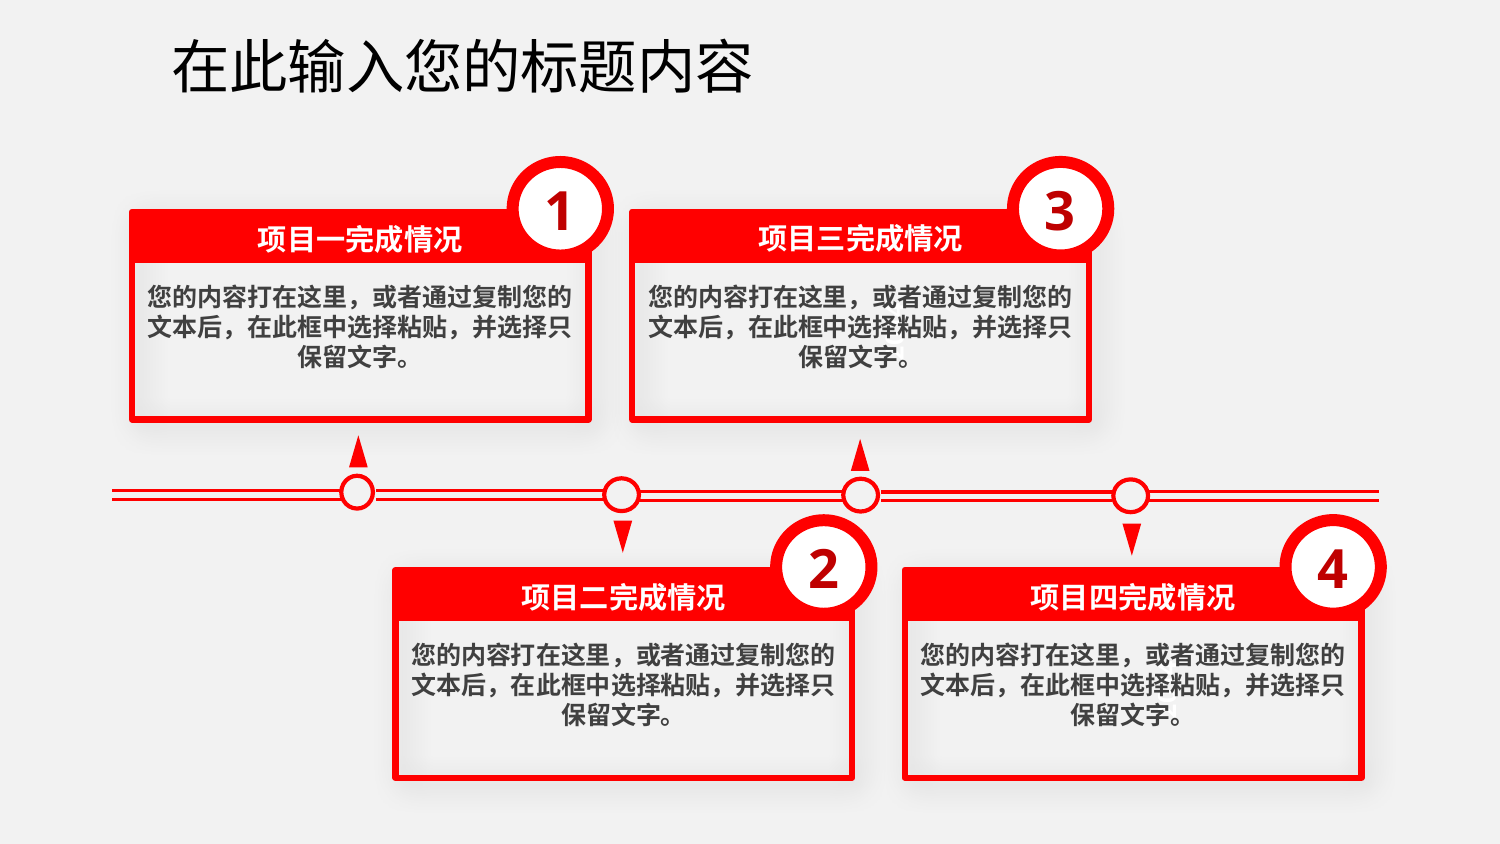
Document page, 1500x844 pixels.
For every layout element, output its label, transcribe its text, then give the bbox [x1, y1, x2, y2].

text_box 2 [774, 518, 874, 616]
text_box 您的内容打在这里，或者通过复制您的文本后，在此框中选择粘贴，并选择只保留文字。 [131, 274, 589, 378]
text_box [903, 568, 1364, 780]
text_box 您的内容打在这里，或者通过复制您的文本后，在此框中选择粘贴，并选择只保留文字。 [395, 633, 853, 736]
text_box [848, 443, 872, 474]
text_box [841, 476, 881, 514]
text_box [602, 476, 642, 514]
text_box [487, 379, 497, 611]
text_box [130, 210, 591, 422]
text_box 项目四完成情况 [904, 572, 1362, 621]
text_box [1111, 477, 1151, 515]
text_box 在此输入您的标题内容 [156, 22, 793, 108]
text_box 项目一完成情况 [131, 214, 589, 263]
text_box 3 [1010, 159, 1111, 258]
text_box 1 [510, 159, 611, 258]
text_box 4 [1283, 518, 1383, 616]
text_box 您的内容打在这里，或者通过复制您的文本后，在此框中选择粘贴，并选择只保留文字。 [632, 274, 1089, 378]
text_box [347, 443, 370, 470]
text_box [1120, 521, 1144, 558]
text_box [1259, 380, 1269, 612]
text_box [223, 379, 233, 611]
text_box [630, 210, 1091, 422]
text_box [992, 380, 1002, 613]
text_box 项目二完成情况 [395, 572, 853, 621]
text_box [339, 473, 376, 511]
text_box 您的内容打在这里，或者通过复制您的文本后，在此框中选择粘贴，并选择只保留文字。 [904, 633, 1362, 736]
text_box 项目三完成情况 [632, 214, 1089, 263]
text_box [736, 393, 746, 599]
text_box [611, 518, 635, 555]
text_box [393, 568, 854, 780]
